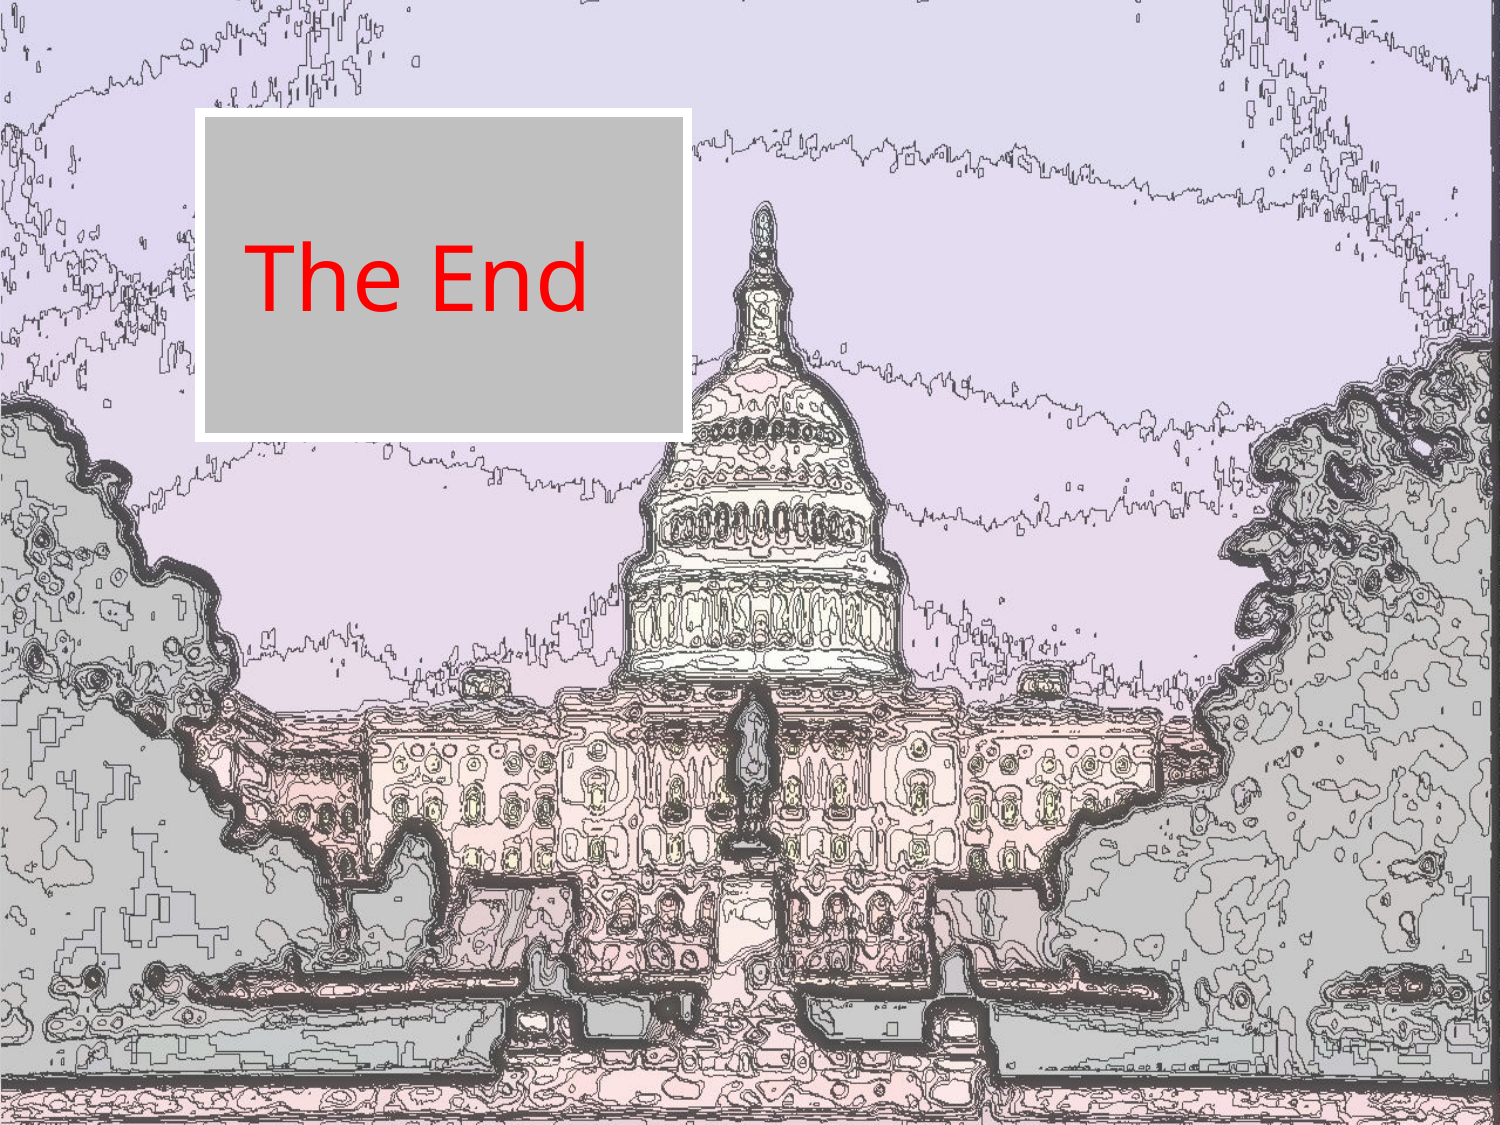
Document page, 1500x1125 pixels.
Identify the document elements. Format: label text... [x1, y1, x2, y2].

title The End [200, 112, 688, 438]
picture [0, 0, 1500, 1125]
